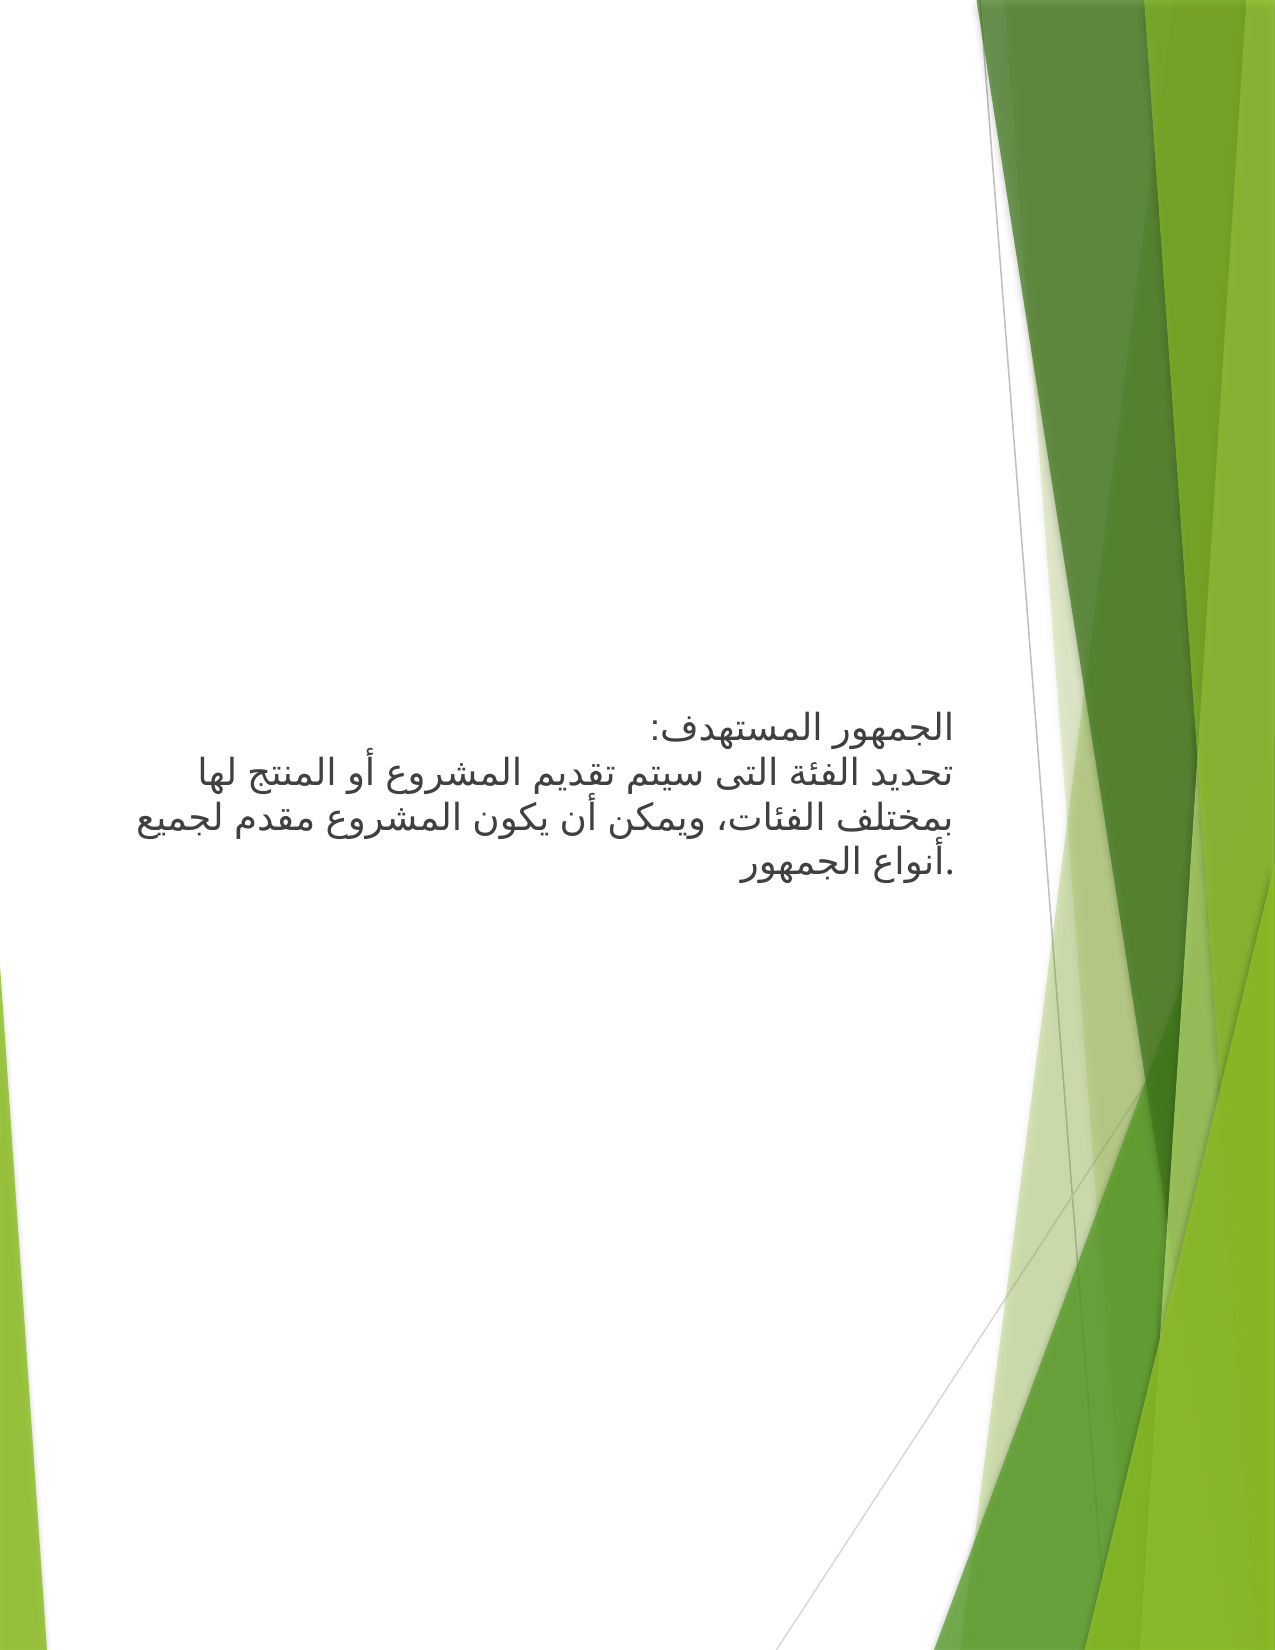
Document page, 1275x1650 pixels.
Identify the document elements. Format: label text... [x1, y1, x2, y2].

list الجمهور المستهدف: تحديد الفئة التى سيتم تقديم المشروع أو المنتج لها بمختلف الفئات، ويمكن أن يكون المشروع مقدم لجميع أنواع الجمهور. [70, 487, 970, 1099]
